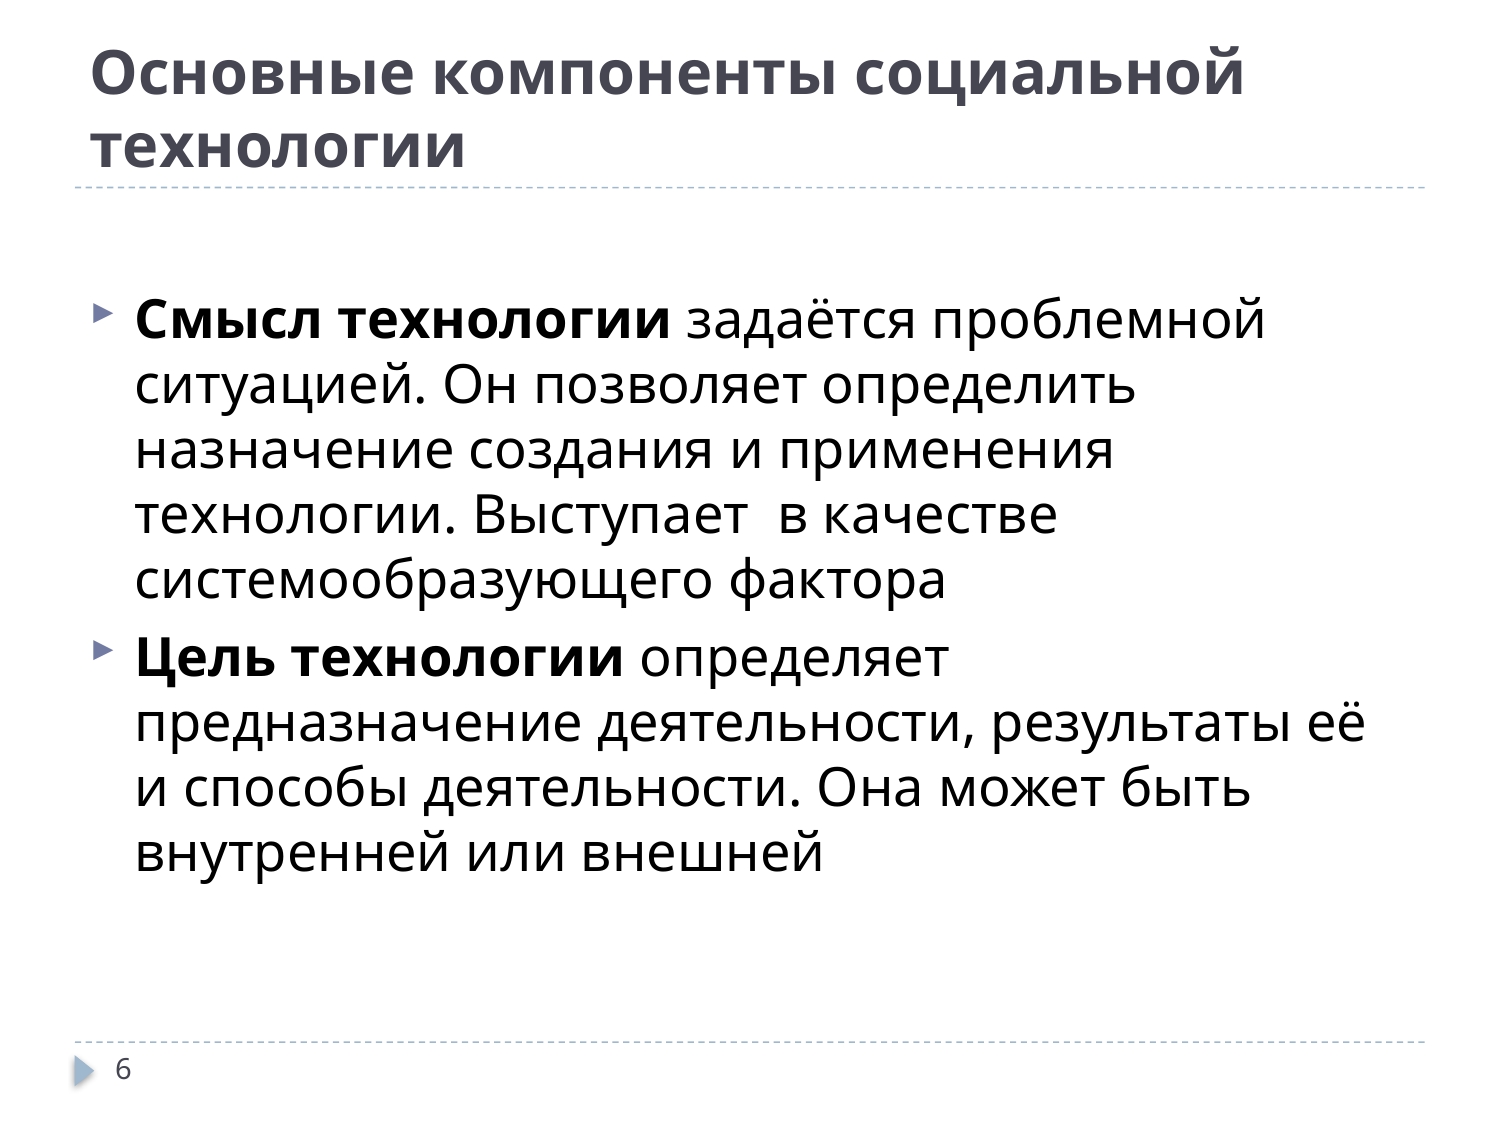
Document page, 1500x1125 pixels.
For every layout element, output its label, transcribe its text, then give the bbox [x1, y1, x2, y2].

list Смысл технологии задаётся проблемной ситуацией. Он позволяет определить назначение создания и применения технологии. Выступает в качестве системообразующего фактора Цель технологии определяет предназначение деятельности, результаты её и способы деятельности. Она может быть внутренней или внешней [75, 200, 1425, 1010]
slide_number 6 [100, 1042, 426, 1103]
title Основные компоненты социальной технологии [75, 24, 1425, 188]
